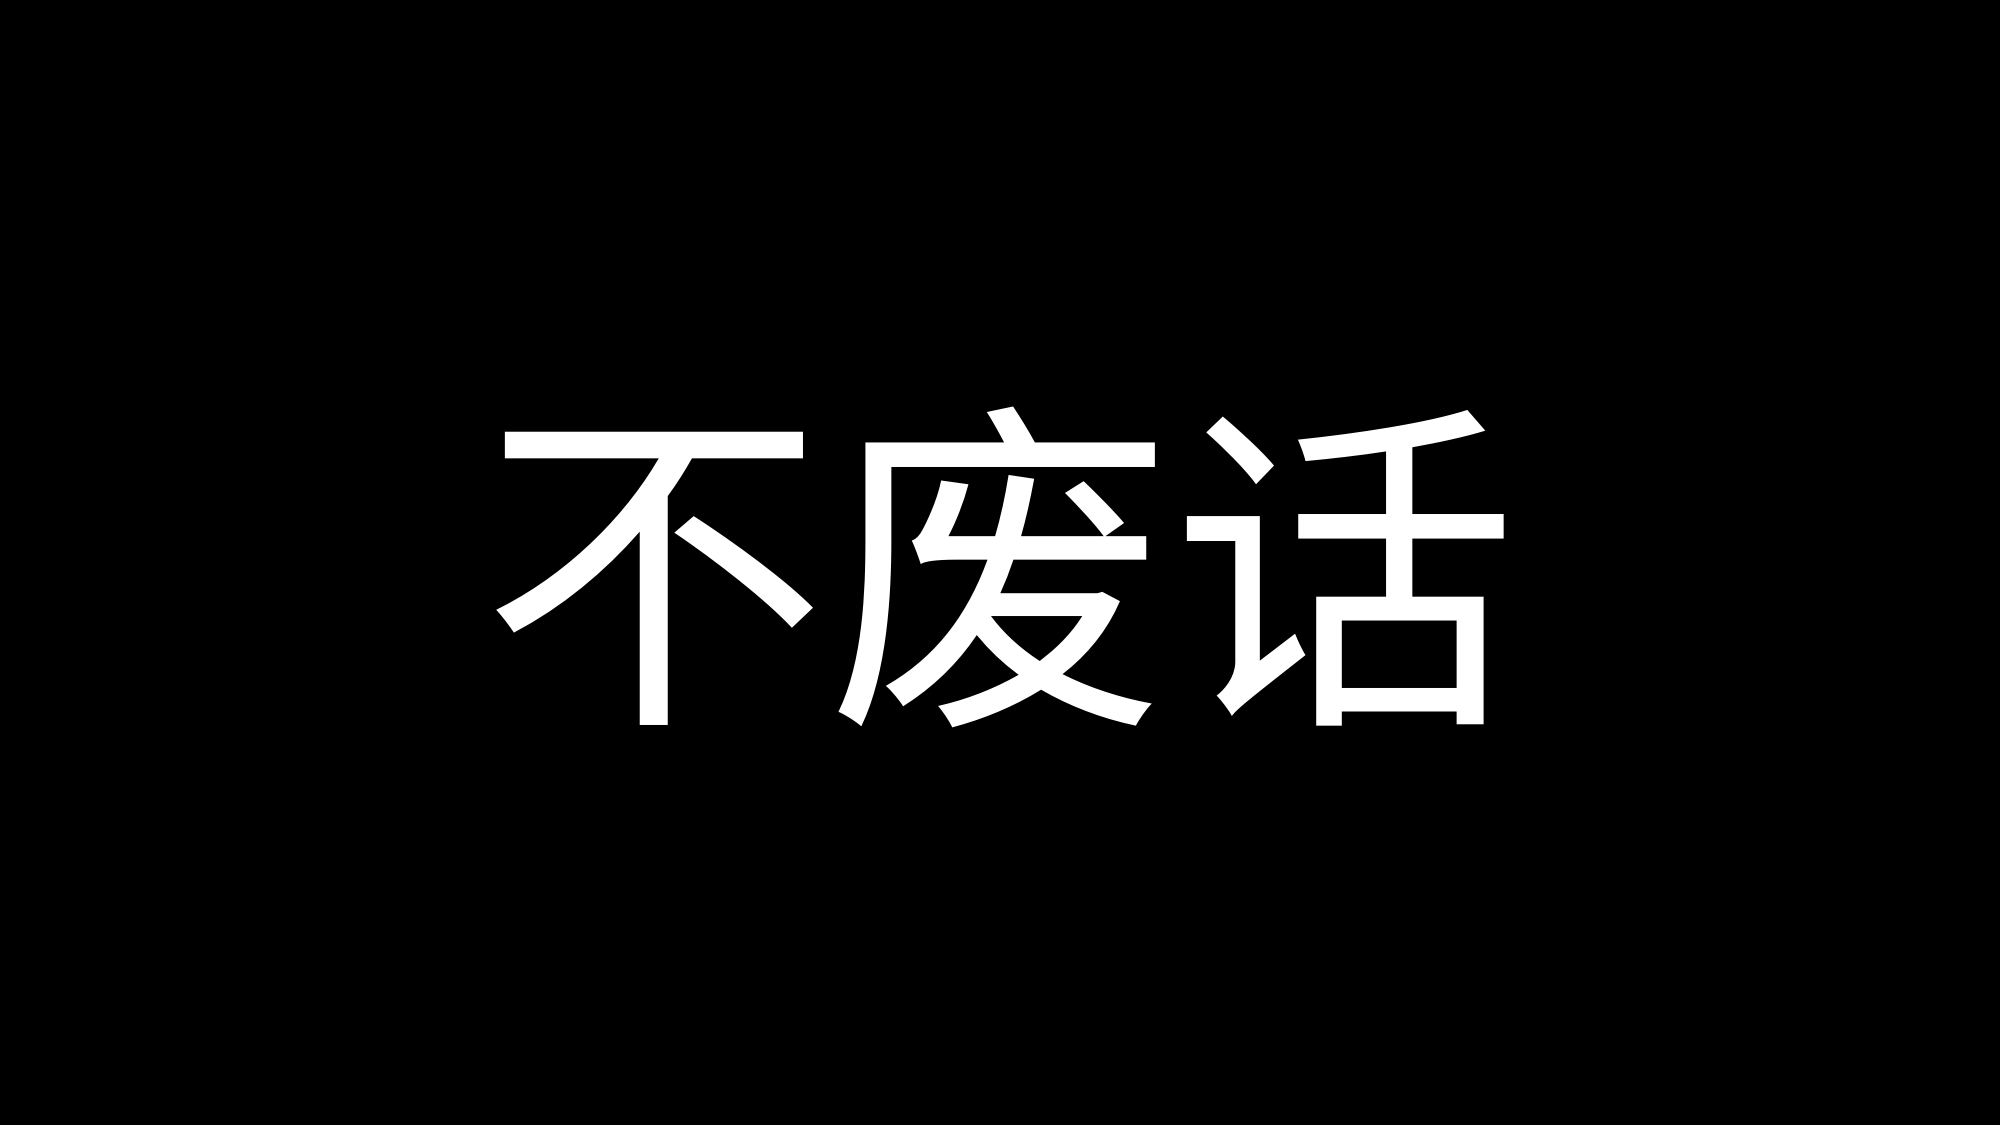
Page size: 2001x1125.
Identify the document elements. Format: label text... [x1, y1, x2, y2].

text_box 不废话 [431, 345, 1569, 776]
